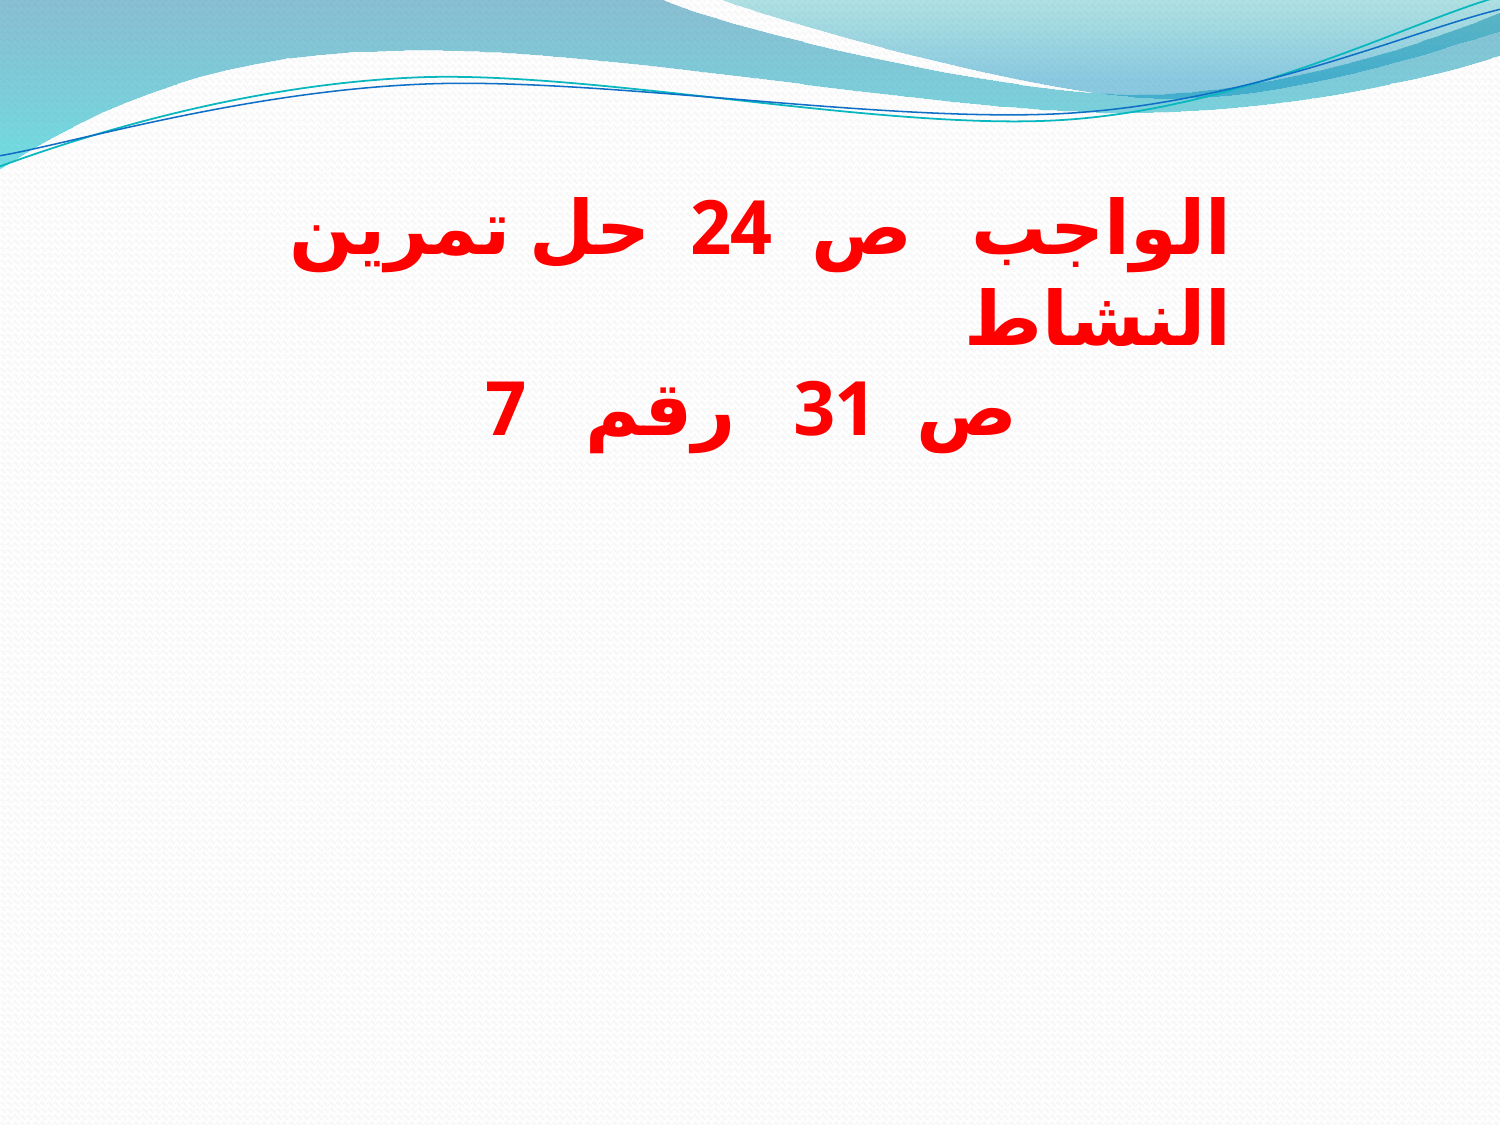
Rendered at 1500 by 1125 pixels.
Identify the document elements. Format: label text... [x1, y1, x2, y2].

text_box الواجب ص 24 حل تمرين النشاط ص 31 رقم 7 [206, 172, 1247, 458]
